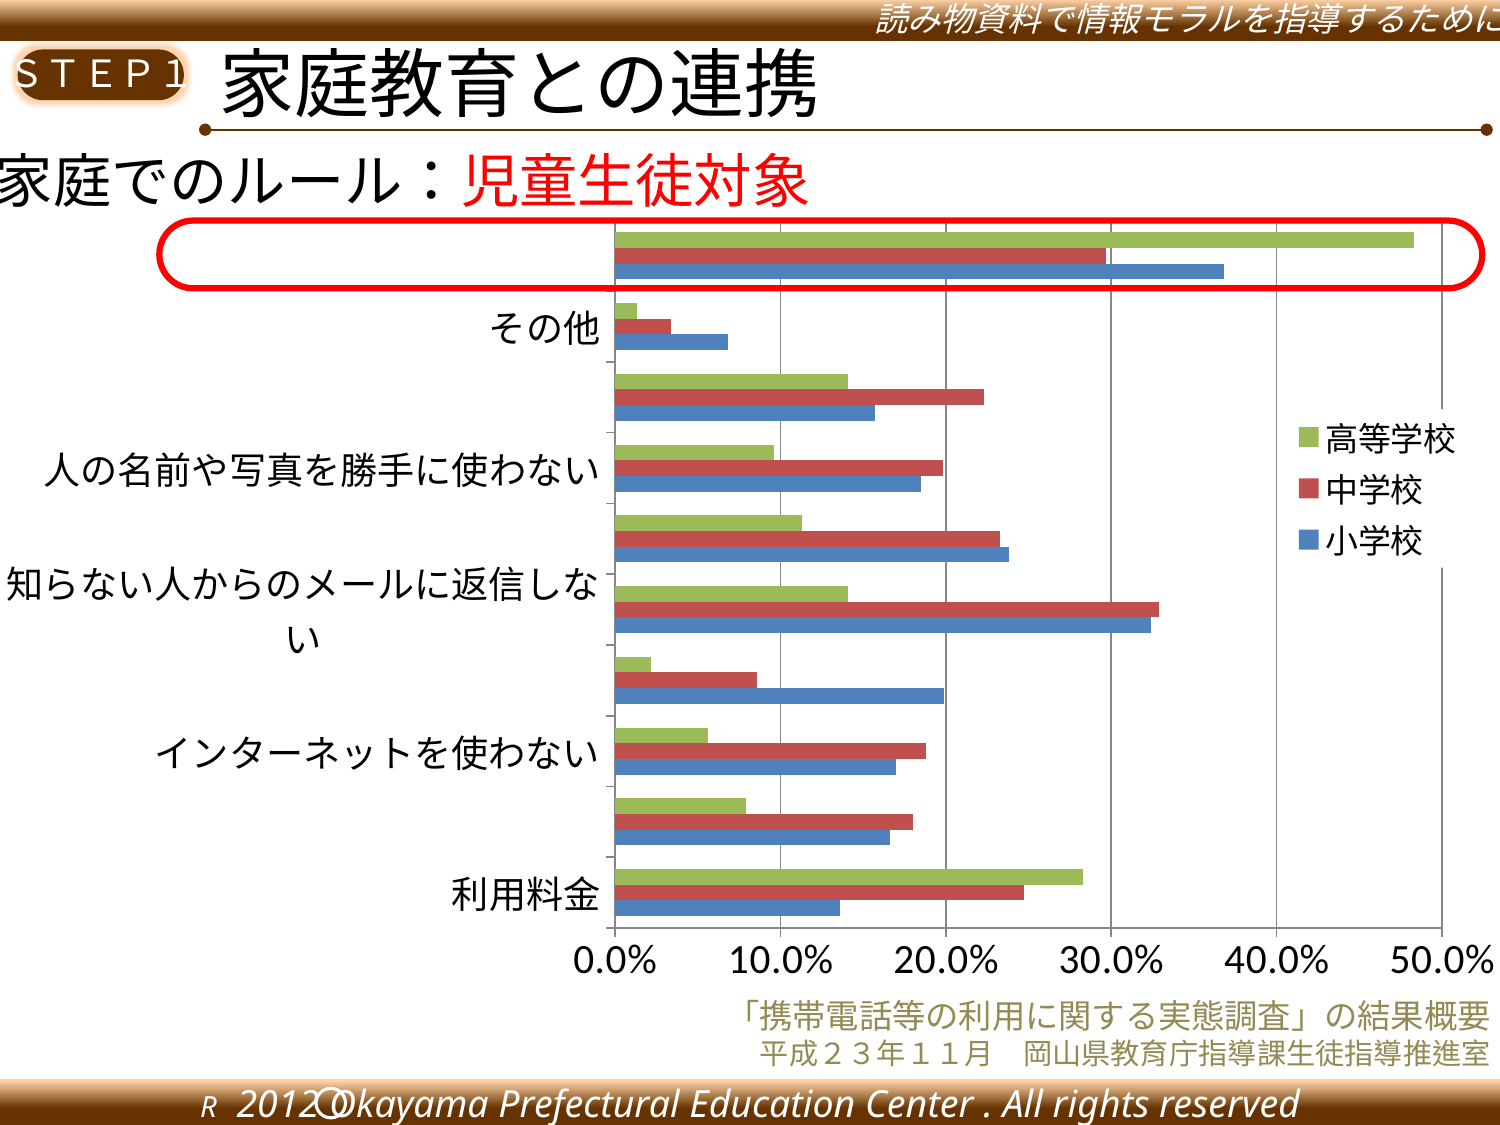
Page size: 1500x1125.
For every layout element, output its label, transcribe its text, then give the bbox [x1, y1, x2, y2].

text_box 家庭でのルール：児童生徒対象 [0, 137, 826, 218]
text_box 「携帯電話等の利用に関する実態調査」の結果概要 平成２３年１１月 岡山県教育庁指導課生徒指導推進室 [644, 1013, 1500, 1078]
chart [0, 219, 1496, 1012]
text_box 家庭教育との連携 [205, 29, 1500, 135]
